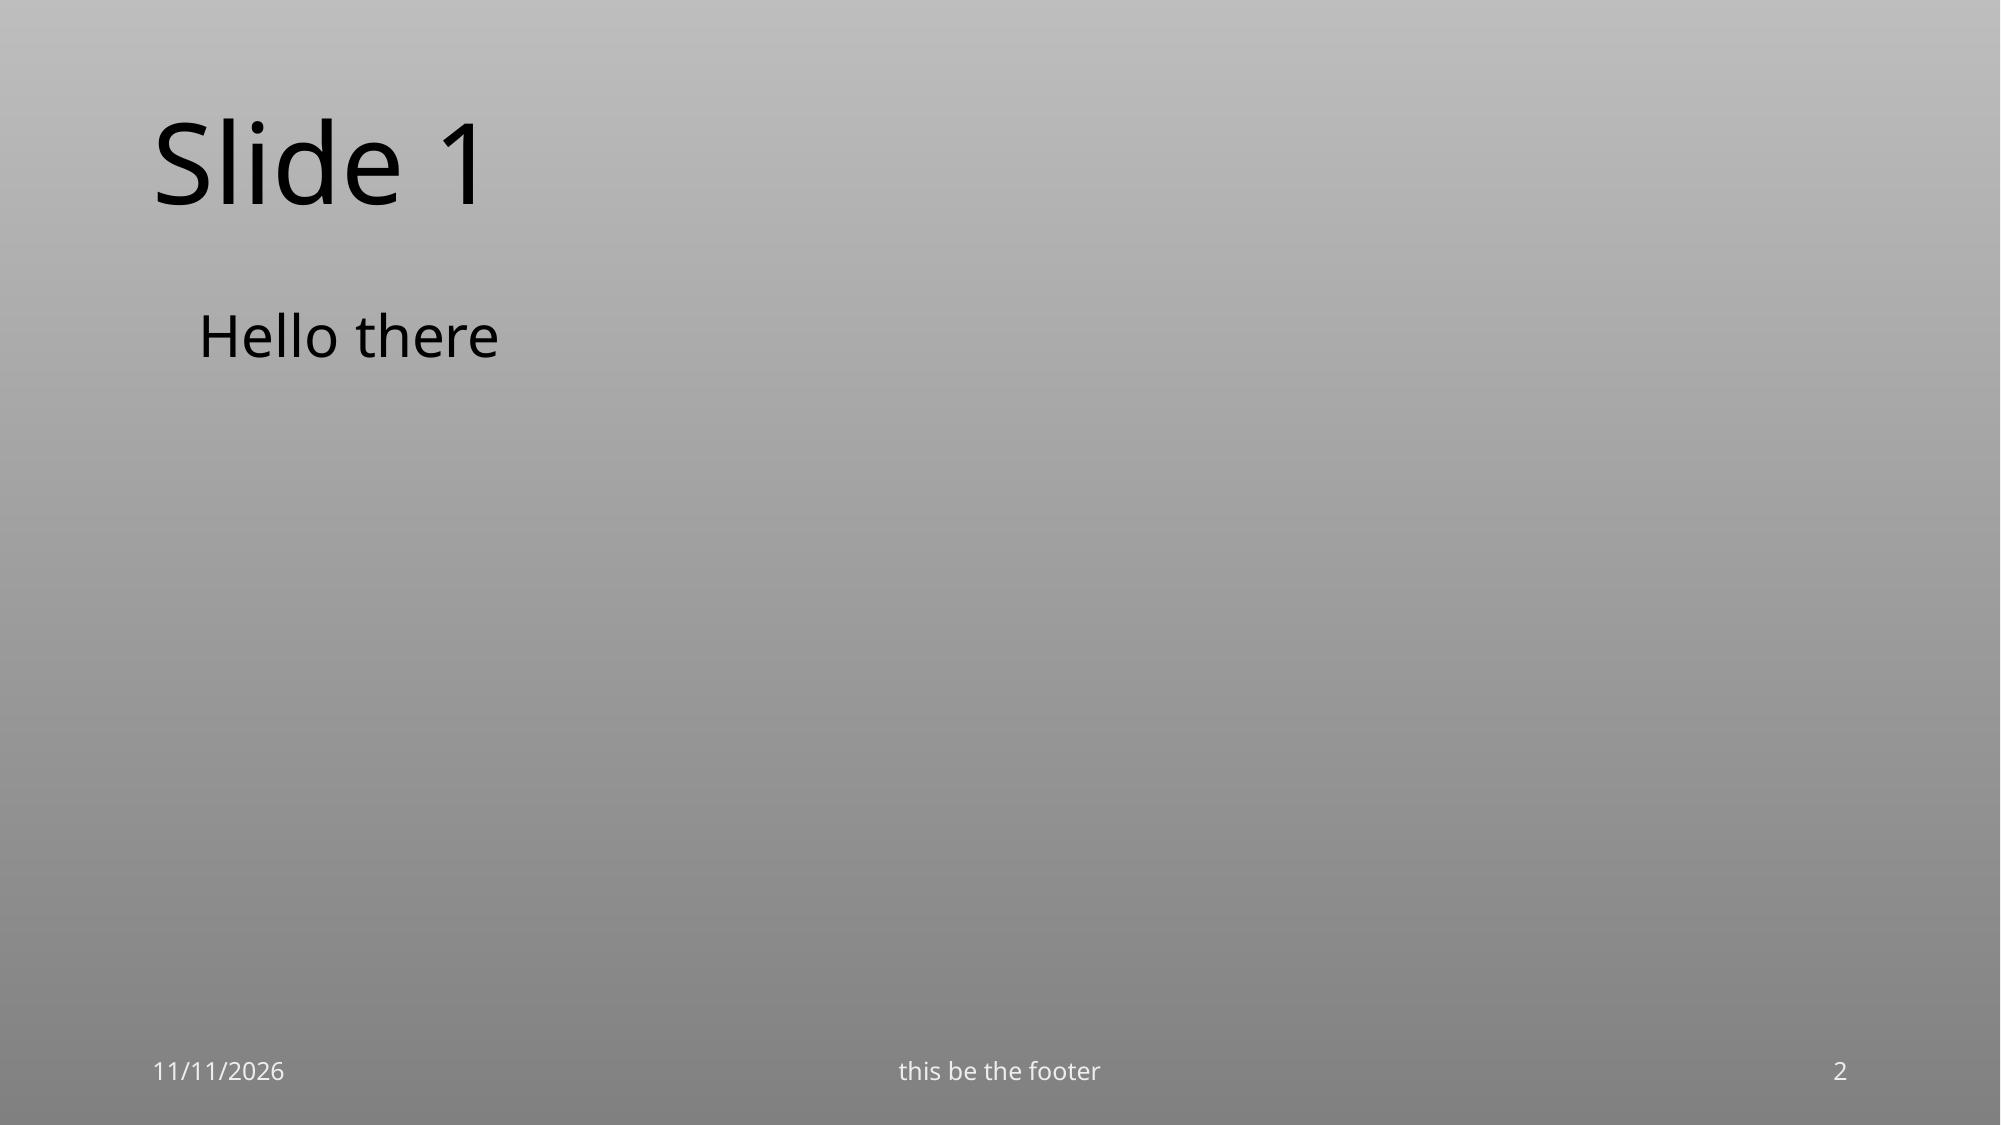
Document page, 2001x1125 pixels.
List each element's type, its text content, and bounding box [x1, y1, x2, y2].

footer this be the footer [662, 1042, 1338, 1103]
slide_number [137, 1042, 588, 1103]
picture [0, 0, 2001, 1125]
title Slide 1 [137, 59, 1863, 278]
slide_number ‹#› [1412, 1042, 1863, 1103]
list Hello there [183, 299, 1863, 1014]
